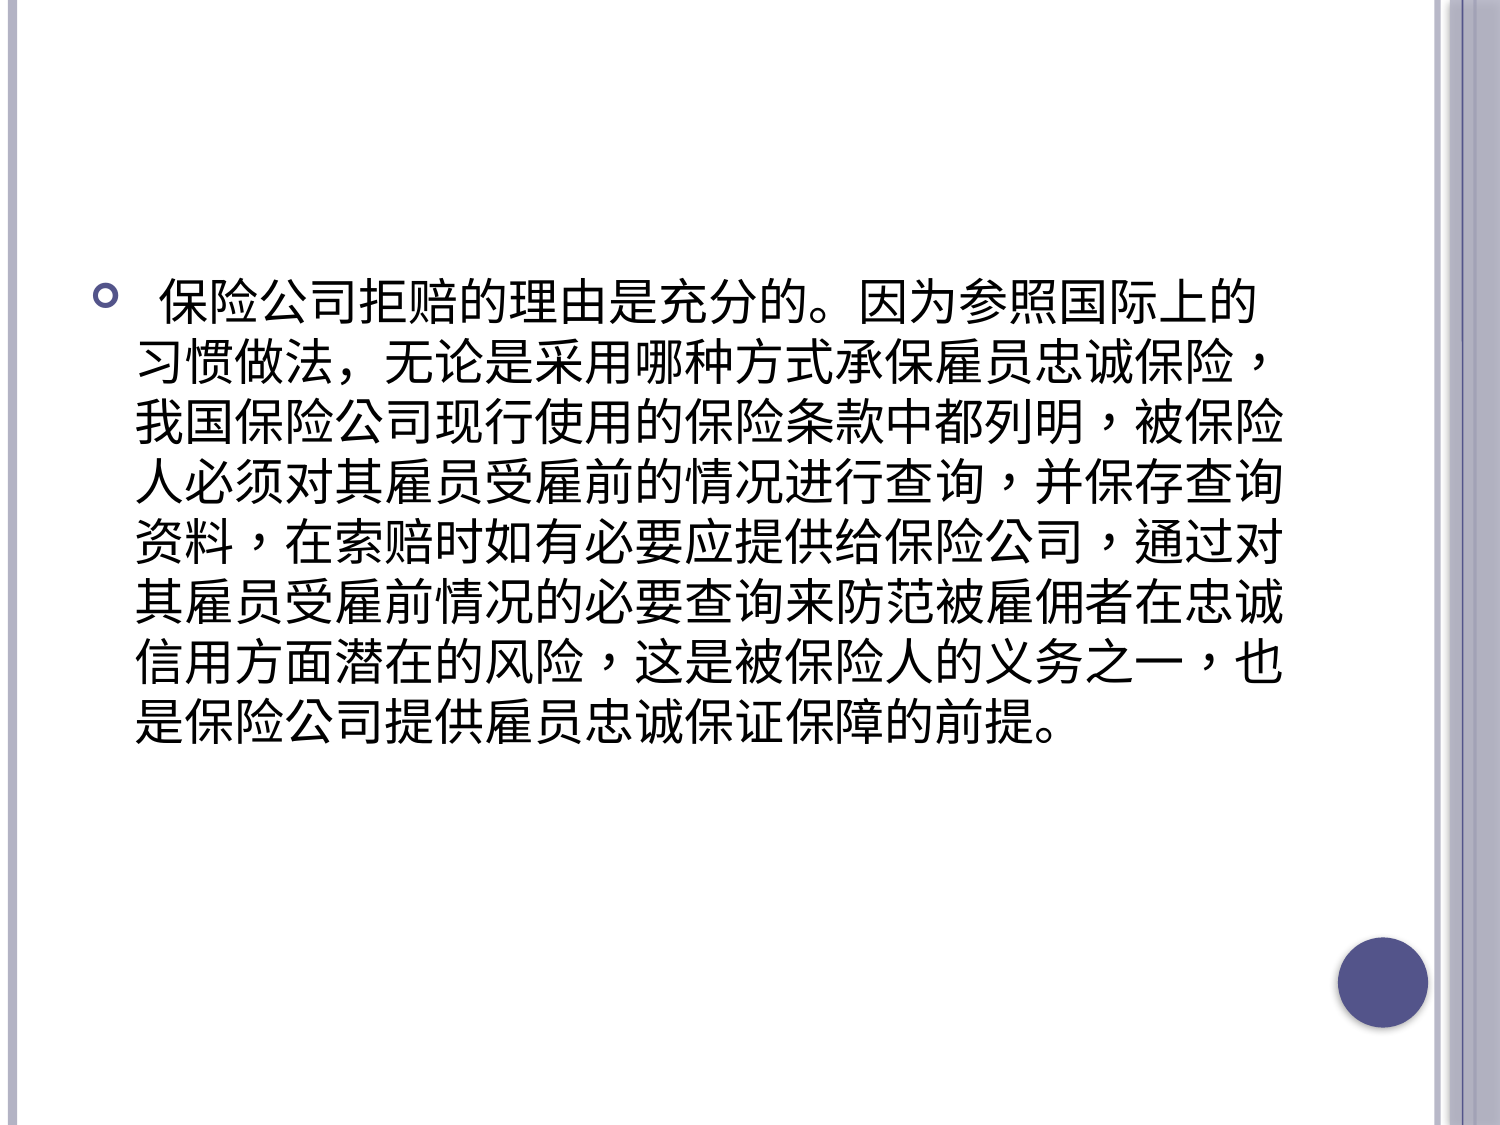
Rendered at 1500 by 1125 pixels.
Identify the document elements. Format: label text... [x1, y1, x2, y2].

list 保险公司拒赔的理由是充分的。因为参照国际上的习惯做法，无论是采用哪种方式承保雇员忠诚保险，我国保险公司现行使用的保险条款中都列明，被保险人必须对其雇员受雇前的情况进行查询，并保存查询资料，在索赔时如有必要应提供给保险公司，通过对其雇员受雇前情况的必要查询来防范被雇佣者在忠诚信用方面潜在的风险，这是被保险人的义务之一，也是保险公司提供雇员忠诚保证保障的前提。 [74, 262, 1301, 1063]
